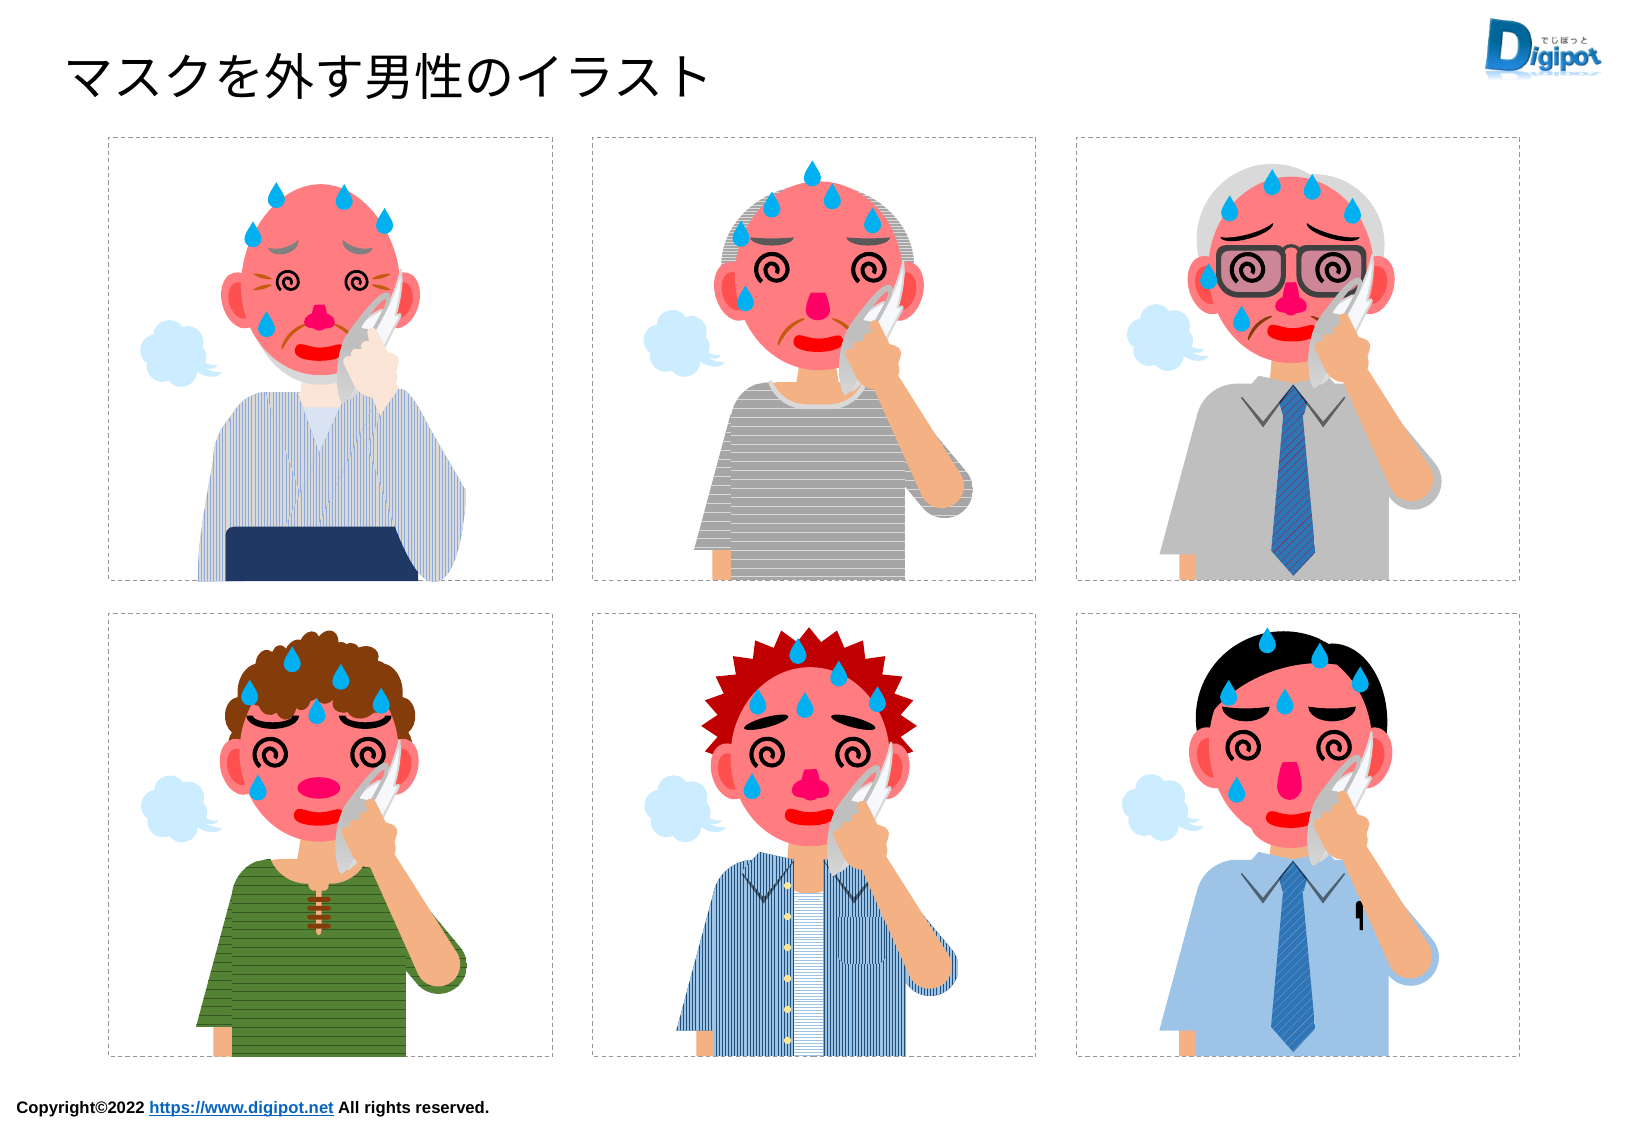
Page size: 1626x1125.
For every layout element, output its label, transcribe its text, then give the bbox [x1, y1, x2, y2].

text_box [644, 627, 936, 1057]
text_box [643, 160, 949, 581]
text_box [141, 630, 444, 1058]
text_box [1122, 627, 1416, 1057]
text_box マスクを外す男性のイラスト [49, 38, 728, 113]
picture [1485, 18, 1602, 82]
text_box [140, 182, 459, 582]
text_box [1126, 164, 1418, 580]
